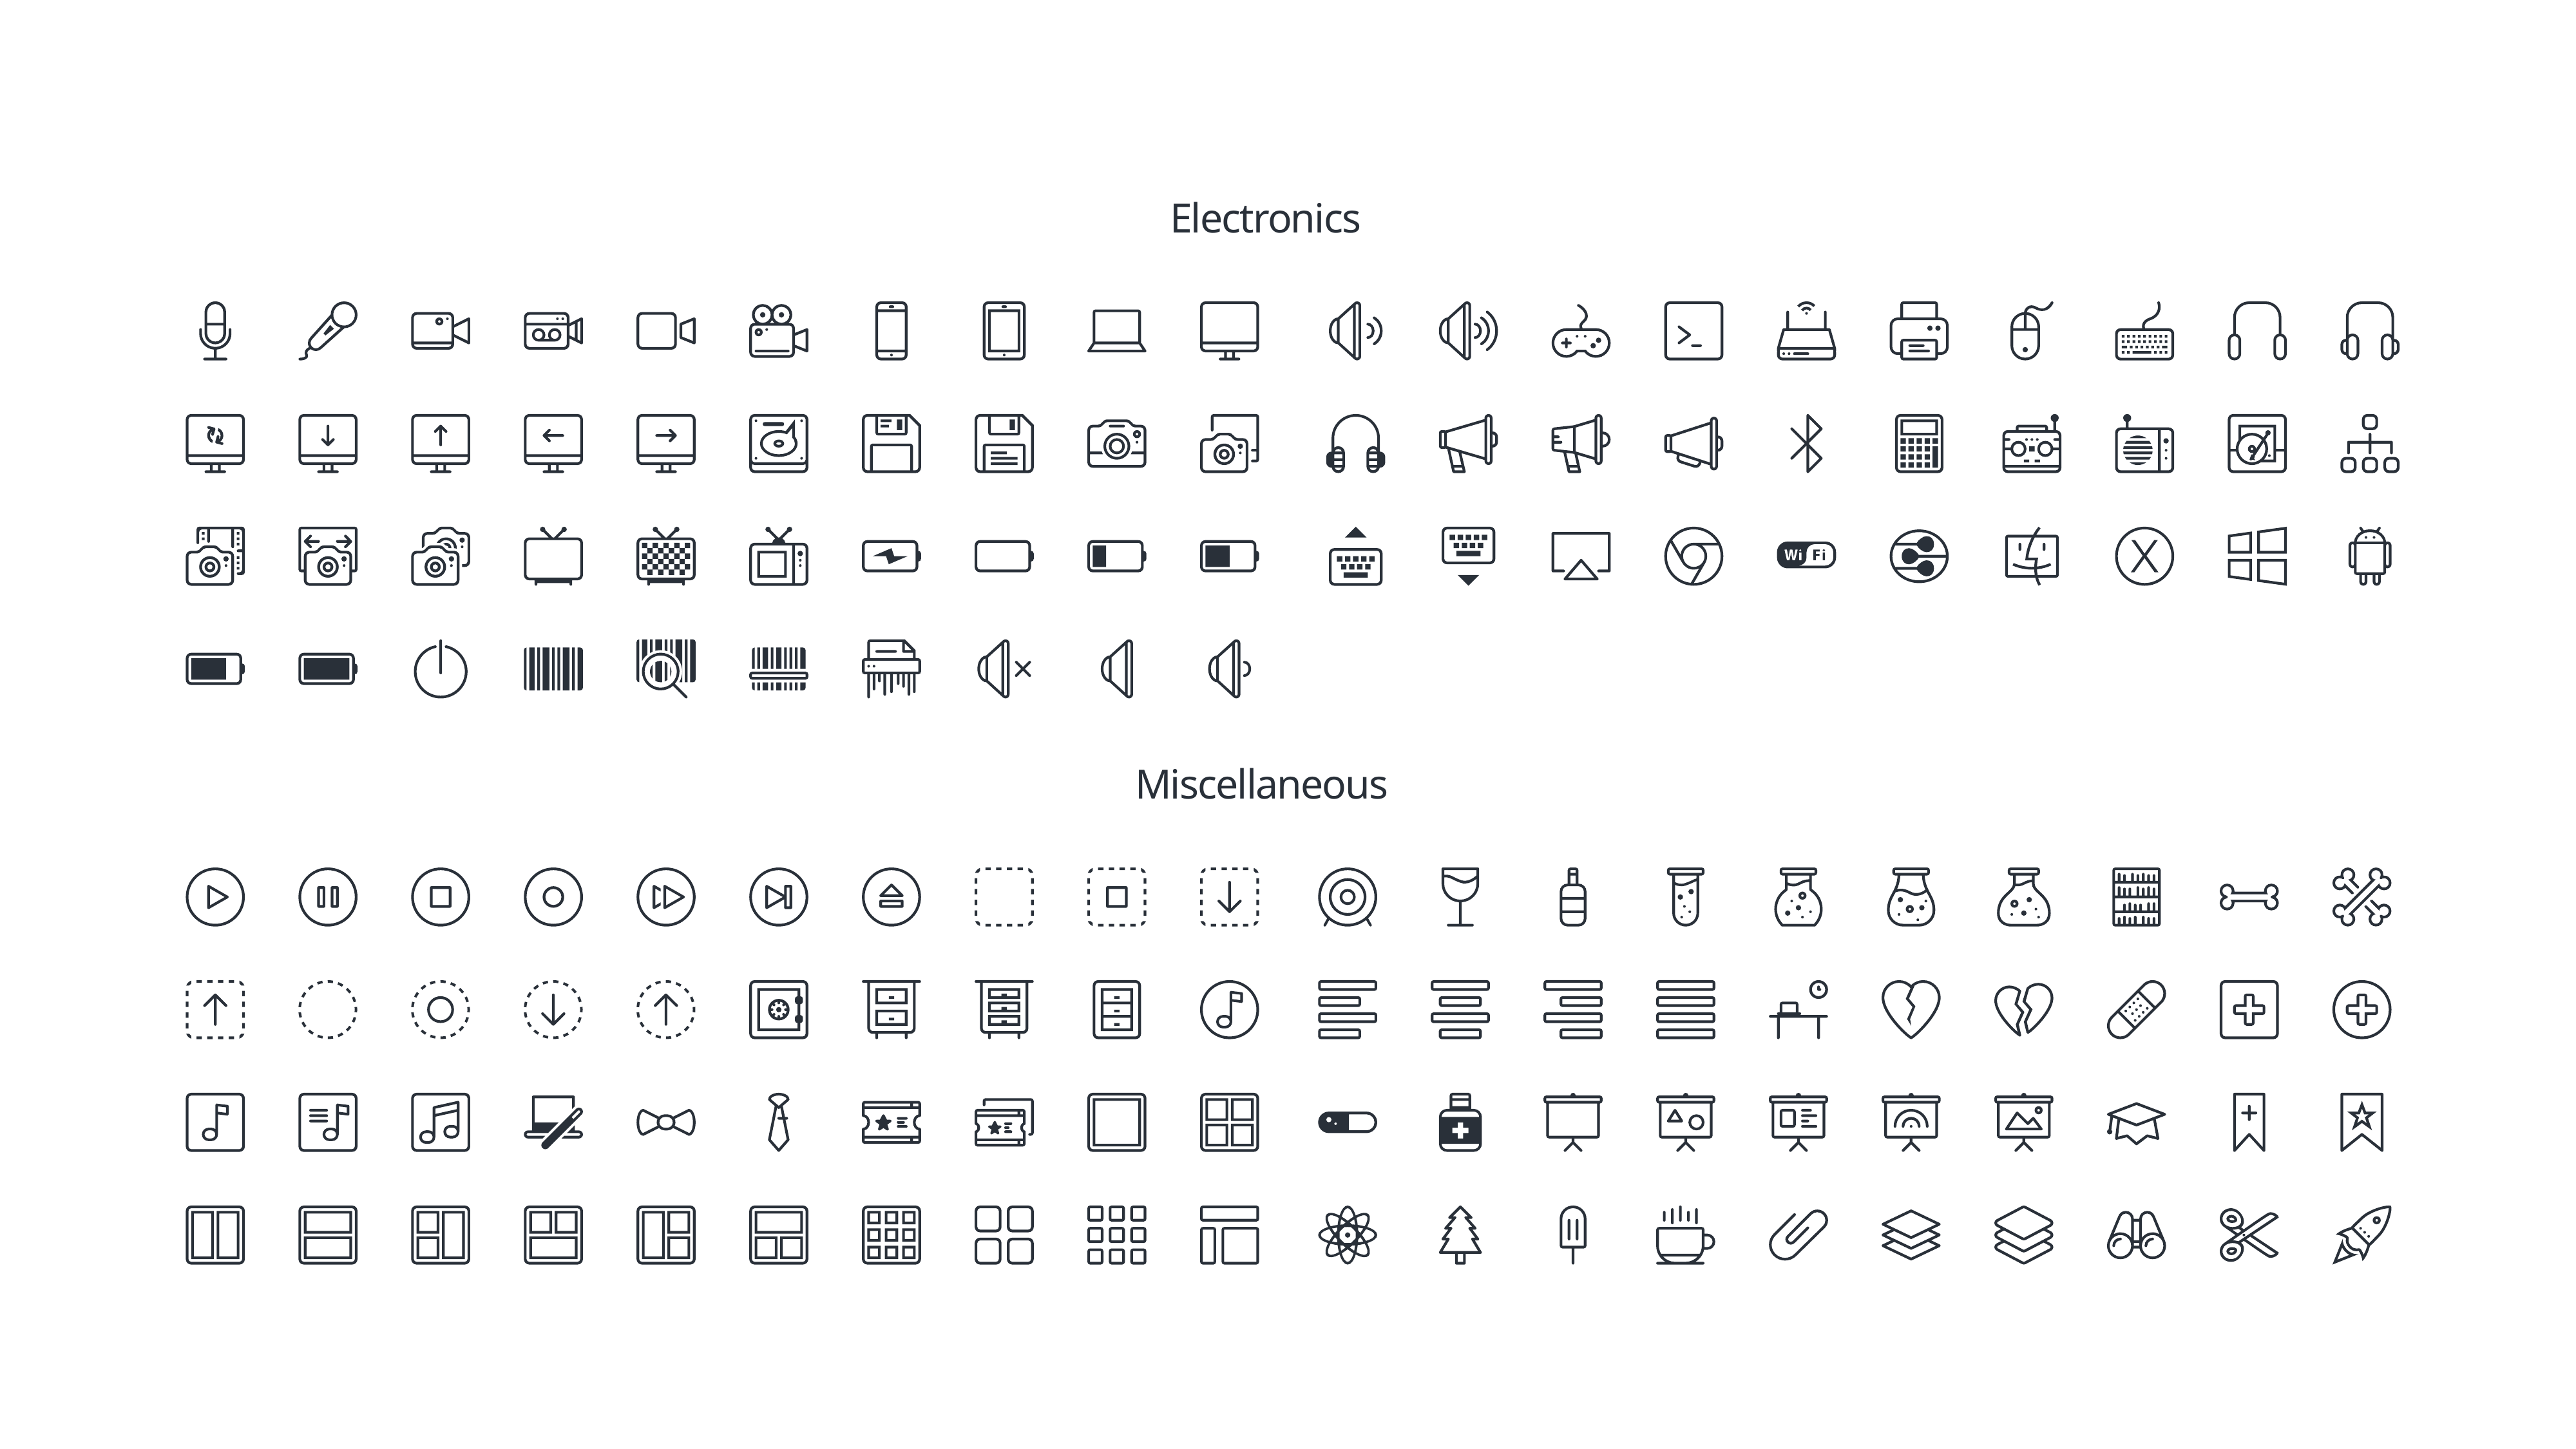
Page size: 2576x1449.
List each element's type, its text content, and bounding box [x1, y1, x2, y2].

text_box [2106, 1211, 2166, 1260]
text_box [636, 413, 696, 473]
text_box [1143, 889, 1147, 895]
text_box [580, 1007, 583, 1012]
text_box [985, 867, 991, 871]
text_box [752, 647, 755, 669]
text_box [526, 1021, 532, 1028]
text_box [1243, 923, 1248, 927]
text_box [1994, 1092, 2054, 1152]
text_box [1087, 921, 1093, 926]
text_box [646, 1029, 652, 1035]
text_box [1656, 980, 1715, 991]
text_box [414, 992, 419, 998]
text_box [186, 1034, 191, 1039]
text_box [1480, 316, 1490, 345]
text_box [533, 1029, 539, 1035]
text_box [664, 639, 668, 652]
text_box [1797, 301, 1815, 308]
text_box [186, 1023, 189, 1028]
text_box [636, 312, 677, 350]
text_box [542, 980, 548, 985]
text_box [2336, 1205, 2392, 1262]
text_box [2332, 980, 2392, 1039]
text_box [577, 996, 582, 1003]
text_box [218, 1036, 224, 1039]
text_box [301, 1021, 307, 1028]
text_box [541, 1107, 583, 1150]
text_box [1551, 413, 1611, 473]
text_box [317, 980, 323, 985]
text_box [2002, 413, 2062, 473]
text_box [690, 1017, 694, 1023]
text_box [690, 639, 696, 683]
text_box [1882, 1209, 1941, 1261]
text_box [683, 987, 690, 994]
text_box [1200, 921, 1206, 926]
text_box [770, 682, 774, 691]
text_box [411, 867, 470, 927]
text_box [975, 413, 1034, 473]
text_box [327, 1036, 334, 1039]
text_box [1889, 301, 1949, 361]
text_box [2233, 1092, 2266, 1152]
text_box [317, 1034, 323, 1039]
text_box [862, 639, 921, 699]
text_box [1109, 1205, 1125, 1222]
text_box [524, 1095, 575, 1139]
text_box [1200, 540, 1259, 573]
text_box [1200, 980, 1259, 1039]
text_box [298, 652, 358, 685]
text_box [2361, 413, 2378, 430]
text_box [1318, 1112, 1377, 1133]
text_box [1560, 1205, 1587, 1265]
text_box [229, 980, 234, 983]
text_box [1200, 889, 1203, 895]
text_box [862, 1205, 921, 1265]
text_box [1318, 1028, 1361, 1039]
text_box [1130, 1248, 1147, 1265]
text_box [1130, 867, 1136, 871]
text_box [639, 992, 645, 998]
text_box [557, 647, 560, 691]
text_box [186, 1001, 189, 1007]
text_box [749, 867, 808, 927]
text_box [186, 413, 245, 473]
text_box [975, 1205, 1002, 1233]
text_box [795, 647, 798, 669]
text_box [2010, 301, 2054, 361]
text_box [430, 1034, 436, 1039]
text_box [2022, 983, 2054, 1034]
text_box [749, 526, 808, 586]
text_box [1087, 540, 1147, 573]
text_box Electronics [1165, 188, 1366, 245]
text_box [298, 1205, 358, 1265]
text_box [1119, 867, 1125, 871]
text_box [1221, 1227, 1259, 1265]
text_box [1087, 889, 1091, 895]
text_box [655, 980, 661, 985]
text_box [639, 1021, 645, 1028]
text_box [1007, 923, 1013, 927]
text_box [996, 923, 1002, 927]
text_box [1345, 526, 1367, 538]
text_box [2340, 1092, 2384, 1152]
text_box [1882, 980, 1941, 1039]
text_box [1656, 1028, 1715, 1039]
text_box [2332, 1238, 2359, 1265]
text_box [985, 923, 991, 927]
text_box [1200, 867, 1206, 873]
text_box [1329, 301, 1361, 361]
text_box [1100, 639, 1133, 699]
text_box [1098, 923, 1104, 927]
text_box [975, 910, 978, 916]
text_box [654, 993, 678, 1026]
text_box [1318, 996, 1361, 1007]
text_box [1217, 880, 1242, 913]
text_box [1666, 867, 1705, 927]
text_box [1318, 1205, 1377, 1265]
text_box [199, 328, 232, 361]
text_box [2361, 457, 2378, 473]
text_box [1551, 532, 1611, 573]
text_box [1106, 886, 1128, 908]
text_box [571, 1025, 577, 1032]
text_box [1994, 985, 2025, 1037]
text_box [411, 1012, 415, 1018]
text_box [636, 1205, 696, 1265]
text_box [464, 1017, 469, 1023]
text_box [1031, 878, 1034, 884]
text_box [207, 980, 213, 983]
text_box [1329, 548, 1383, 586]
text_box [196, 980, 202, 983]
text_box [1809, 980, 1828, 999]
text_box [1256, 878, 1259, 884]
text_box [1551, 304, 1611, 358]
text_box [1087, 419, 1147, 468]
text_box [2332, 867, 2392, 927]
text_box [800, 647, 806, 669]
text_box [464, 996, 469, 1003]
text_box [196, 1036, 202, 1039]
text_box [770, 647, 774, 669]
text_box [2219, 1208, 2279, 1262]
text_box [467, 1007, 470, 1012]
text_box [1087, 309, 1147, 353]
text_box [1656, 1092, 1715, 1152]
text_box [337, 982, 343, 987]
text_box [450, 982, 456, 987]
text_box [542, 1034, 549, 1039]
text_box [1119, 923, 1125, 927]
text_box [411, 312, 470, 350]
text_box [1318, 980, 1377, 991]
text_box [636, 1012, 640, 1018]
text_box [1679, 1205, 1682, 1222]
text_box [1017, 867, 1024, 871]
text_box [439, 639, 443, 674]
text_box [352, 1017, 356, 1023]
text_box [553, 1036, 559, 1039]
text_box [1769, 1092, 1828, 1152]
text_box [571, 987, 577, 994]
text_box [2112, 867, 2161, 927]
text_box [685, 639, 688, 683]
text_box [352, 996, 356, 1003]
text_box [524, 1205, 583, 1265]
text_box [1087, 1092, 1147, 1152]
text_box [1210, 867, 1216, 871]
text_box [1221, 923, 1227, 927]
text_box [533, 984, 539, 990]
text_box [298, 1012, 302, 1018]
text_box [1109, 867, 1114, 871]
text_box [1210, 923, 1216, 927]
text_box [1109, 1227, 1125, 1244]
text_box [800, 682, 806, 691]
text_box [875, 301, 908, 361]
text_box [1143, 900, 1147, 905]
text_box [776, 647, 782, 669]
text_box [675, 982, 682, 987]
text_box [784, 647, 787, 669]
text_box [186, 1205, 245, 1265]
text_box [1656, 1012, 1715, 1023]
text_box [1560, 867, 1587, 927]
text_box [862, 1101, 921, 1144]
text_box [186, 990, 189, 996]
text_box [1431, 1012, 1490, 1023]
text_box [242, 1001, 245, 1007]
text_box [1200, 910, 1203, 916]
text_box [553, 980, 559, 983]
text_box [1671, 1208, 1674, 1225]
text_box [411, 1001, 415, 1008]
text_box [749, 980, 808, 1039]
text_box [196, 526, 245, 575]
text_box [2106, 1102, 2166, 1146]
text_box [2383, 457, 2400, 473]
text_box [642, 652, 688, 699]
text_box [1457, 574, 1480, 586]
text_box [655, 639, 662, 651]
text_box [307, 984, 314, 990]
text_box [421, 526, 470, 567]
text_box [1256, 910, 1259, 916]
text_box [2005, 526, 2059, 586]
text_box [186, 545, 234, 586]
text_box [2219, 980, 2279, 1039]
text_box [1326, 413, 1386, 473]
text_box [757, 682, 760, 691]
text_box [345, 987, 352, 994]
text_box [2340, 457, 2357, 473]
text_box [541, 993, 566, 1026]
text_box [1092, 980, 1141, 1039]
text_box [789, 647, 792, 669]
text_box [430, 980, 436, 985]
text_box [1656, 996, 1715, 1007]
text_box [862, 867, 921, 927]
text_box [242, 990, 245, 996]
text_box [2228, 301, 2287, 361]
text_box [1318, 867, 1377, 927]
text_box [1373, 316, 1383, 345]
text_box [1130, 1227, 1147, 1244]
text_box [636, 526, 696, 586]
text_box [1438, 301, 1471, 361]
text_box [421, 1029, 426, 1035]
text_box [572, 647, 575, 691]
text_box [1200, 1227, 1216, 1265]
text_box [414, 1021, 419, 1028]
text_box Miscellaneous [1131, 755, 1393, 811]
text_box [1438, 996, 1482, 1007]
text_box [1777, 541, 1837, 569]
text_box [1200, 1092, 1259, 1152]
text_box [2115, 413, 2175, 473]
text_box [1894, 413, 1943, 473]
text_box [186, 867, 245, 927]
text_box [1687, 1211, 1690, 1222]
text_box [636, 1108, 696, 1136]
text_box [563, 1032, 569, 1037]
text_box [1015, 661, 1031, 677]
text_box [1664, 417, 1724, 471]
text_box [1438, 1205, 1482, 1265]
text_box [749, 1205, 808, 1265]
text_box [1366, 323, 1375, 339]
text_box [411, 413, 470, 473]
text_box [327, 980, 334, 983]
text_box [459, 1025, 464, 1032]
text_box [526, 992, 532, 998]
text_box [524, 413, 583, 473]
text_box [1143, 910, 1147, 916]
text_box [1141, 867, 1146, 873]
text_box [650, 639, 653, 653]
text_box [2115, 301, 2175, 361]
text_box [1889, 529, 1949, 583]
text_box [1087, 878, 1091, 884]
text_box [1256, 889, 1259, 895]
text_box [2228, 558, 2252, 582]
text_box [862, 980, 921, 1039]
text_box [1994, 1205, 2054, 1265]
text_box [789, 682, 792, 691]
text_box [645, 984, 652, 990]
text_box [1087, 1205, 1104, 1222]
text_box [975, 980, 1034, 1039]
text_box [524, 647, 527, 691]
text_box [1777, 310, 1837, 361]
text_box [411, 1092, 470, 1152]
text_box [975, 878, 978, 884]
text_box [1087, 1227, 1104, 1244]
text_box [1200, 1205, 1259, 1222]
text_box [577, 647, 583, 691]
text_box [749, 671, 808, 680]
text_box [524, 867, 583, 927]
text_box [1438, 413, 1498, 473]
text_box [542, 647, 549, 691]
text_box [239, 1034, 245, 1039]
text_box [982, 1098, 1034, 1136]
text_box [2115, 526, 2175, 586]
text_box [204, 301, 226, 345]
text_box [308, 1029, 314, 1035]
text_box [1801, 307, 1812, 312]
text_box [862, 540, 921, 573]
text_box [692, 1007, 696, 1012]
text_box [982, 301, 1026, 361]
text_box [524, 1012, 528, 1018]
text_box [655, 1034, 662, 1039]
text_box [679, 317, 696, 345]
text_box [977, 639, 1010, 699]
text_box [2257, 526, 2287, 554]
text_box [1143, 878, 1147, 884]
text_box [450, 1032, 457, 1037]
text_box [203, 993, 227, 1026]
text_box [2340, 301, 2400, 361]
text_box [1769, 1209, 1828, 1261]
text_box [690, 996, 694, 1003]
text_box [207, 1036, 213, 1039]
text_box [1431, 980, 1490, 991]
text_box [636, 1001, 640, 1008]
text_box [552, 647, 555, 691]
text_box [1210, 413, 1259, 462]
text_box [1007, 867, 1013, 871]
text_box [670, 639, 673, 654]
text_box [1200, 301, 1259, 361]
text_box [636, 867, 696, 927]
text_box [2347, 433, 2393, 455]
text_box [2228, 413, 2287, 473]
text_box [1087, 1248, 1104, 1265]
text_box [1664, 301, 1724, 361]
text_box [1887, 867, 1936, 927]
text_box [1441, 867, 1480, 927]
text_box [975, 540, 1034, 573]
text_box [1243, 661, 1252, 677]
text_box [795, 682, 798, 691]
text_box [757, 647, 760, 669]
text_box [1656, 1227, 1715, 1265]
text_box [1028, 921, 1033, 926]
text_box [1208, 639, 1241, 699]
text_box [1543, 980, 1603, 991]
text_box [1109, 923, 1114, 927]
text_box [239, 980, 245, 986]
text_box [354, 1007, 358, 1012]
text_box [2257, 558, 2287, 586]
text_box [411, 1205, 470, 1265]
text_box [1442, 526, 1496, 565]
text_box [636, 639, 640, 683]
text_box [524, 526, 583, 586]
text_box [186, 1092, 245, 1152]
text_box [1560, 1028, 1603, 1039]
text_box [414, 645, 468, 699]
text_box [975, 900, 978, 905]
text_box [1254, 921, 1259, 926]
text_box [665, 980, 672, 983]
text_box [975, 867, 980, 873]
text_box [1109, 1248, 1125, 1265]
text_box [1031, 910, 1034, 916]
text_box [862, 413, 921, 473]
text_box [338, 1032, 344, 1037]
text_box [1017, 923, 1024, 927]
text_box [675, 1032, 682, 1037]
text_box [1997, 867, 2051, 927]
text_box [298, 526, 358, 586]
text_box [427, 996, 454, 1023]
text_box [1318, 1012, 1377, 1023]
text_box [537, 647, 540, 691]
text_box [752, 682, 755, 691]
text_box [665, 1036, 672, 1039]
text_box [1473, 323, 1482, 339]
text_box [776, 682, 782, 691]
text_box [768, 1092, 790, 1152]
text_box [1087, 900, 1091, 905]
text_box [346, 1025, 352, 1032]
text_box [1774, 867, 1823, 927]
text_box [440, 1036, 446, 1039]
text_box [562, 982, 569, 987]
text_box [1543, 1092, 1603, 1152]
text_box [1254, 867, 1259, 873]
text_box [1485, 310, 1498, 352]
text_box [1695, 1208, 1698, 1225]
text_box [298, 1001, 302, 1008]
text_box [298, 1092, 358, 1152]
text_box [749, 413, 808, 473]
text_box [1130, 1205, 1147, 1222]
text_box [1098, 867, 1104, 871]
text_box [1141, 921, 1146, 926]
text_box [1882, 1092, 1941, 1152]
text_box [2219, 884, 2279, 911]
text_box [1663, 1211, 1666, 1222]
text_box [1087, 867, 1093, 873]
text_box [975, 889, 978, 895]
text_box [577, 1017, 582, 1023]
text_box [1438, 1092, 1482, 1152]
text_box [1256, 900, 1259, 905]
text_box [1130, 923, 1136, 927]
text_box [675, 639, 683, 683]
text_box [1200, 878, 1203, 884]
text_box [440, 980, 446, 983]
text_box [524, 1001, 528, 1008]
text_box [762, 682, 768, 691]
text_box [1563, 558, 1599, 581]
text_box [218, 980, 224, 983]
text_box [458, 987, 464, 994]
text_box [1031, 889, 1034, 895]
text_box [2228, 531, 2252, 554]
text_box [975, 1237, 1002, 1265]
text_box [1200, 433, 1248, 473]
text_box [562, 647, 570, 691]
text_box [298, 413, 358, 473]
text_box [186, 1012, 189, 1018]
text_box [1560, 996, 1603, 1007]
text_box [762, 647, 768, 669]
text_box [186, 652, 245, 685]
text_box [1232, 923, 1238, 927]
text_box [298, 867, 358, 927]
text_box [2106, 980, 2166, 1039]
text_box [186, 980, 191, 986]
text_box [996, 867, 1002, 871]
text_box [749, 304, 808, 358]
text_box [975, 1108, 1026, 1147]
text_box [1087, 910, 1091, 916]
text_box [1543, 1012, 1603, 1023]
text_box [529, 647, 535, 691]
text_box [301, 992, 307, 998]
text_box [242, 1012, 245, 1018]
text_box [1232, 867, 1238, 871]
text_box [229, 1036, 234, 1039]
text_box [420, 984, 426, 990]
text_box [642, 639, 647, 661]
text_box [1221, 867, 1227, 871]
text_box [1200, 900, 1203, 905]
text_box [411, 545, 460, 586]
text_box [683, 1025, 690, 1032]
text_box [1007, 1205, 1034, 1233]
text_box [2348, 526, 2392, 586]
text_box [784, 682, 787, 691]
text_box [975, 921, 980, 926]
text_box [242, 1023, 245, 1028]
text_box [524, 312, 583, 350]
text_box [1243, 867, 1248, 871]
text_box [1664, 526, 1724, 586]
text_box [1007, 1237, 1034, 1265]
text_box [1769, 1001, 1828, 1039]
text_box [1031, 900, 1034, 905]
text_box [1028, 867, 1033, 873]
text_box [1790, 413, 1823, 473]
text_box [1438, 1028, 1482, 1039]
text_box [298, 301, 358, 361]
